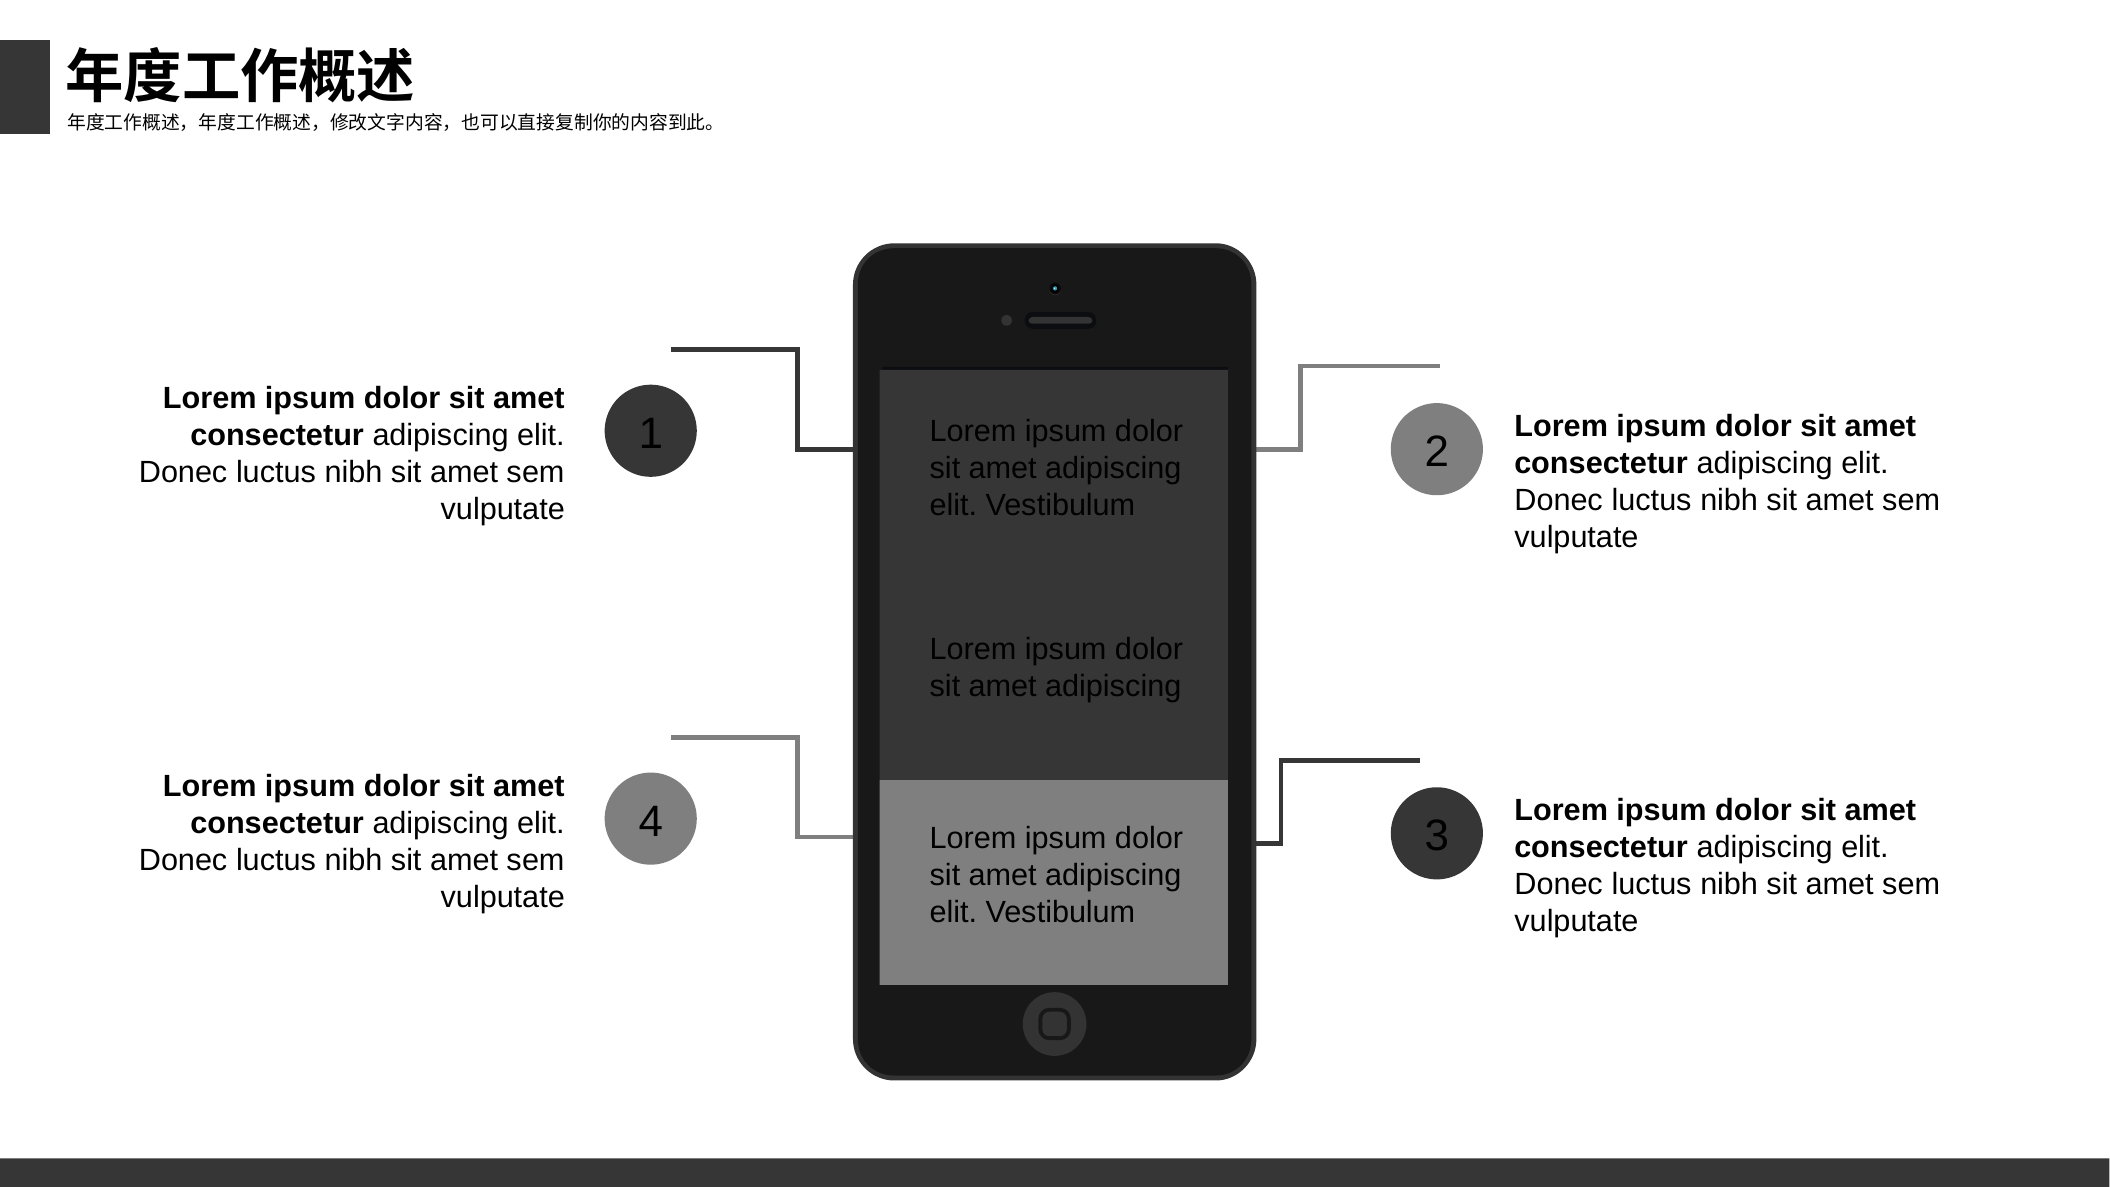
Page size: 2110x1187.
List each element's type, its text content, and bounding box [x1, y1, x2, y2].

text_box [1257, 760, 1421, 844]
text_box [0, 39, 51, 135]
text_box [122, 370, 697, 536]
text_box [0, 1157, 2110, 1187]
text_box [670, 737, 852, 838]
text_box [122, 758, 697, 923]
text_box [1390, 398, 1957, 563]
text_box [852, 243, 1257, 1081]
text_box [1390, 782, 1957, 947]
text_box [1257, 365, 1440, 450]
text_box 年度工作概述 [65, 39, 547, 110]
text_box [670, 349, 852, 450]
text_box 年度工作概述，年度工作概述，修改文字内容，也可以直接复制你的内容到此。 [67, 110, 738, 134]
